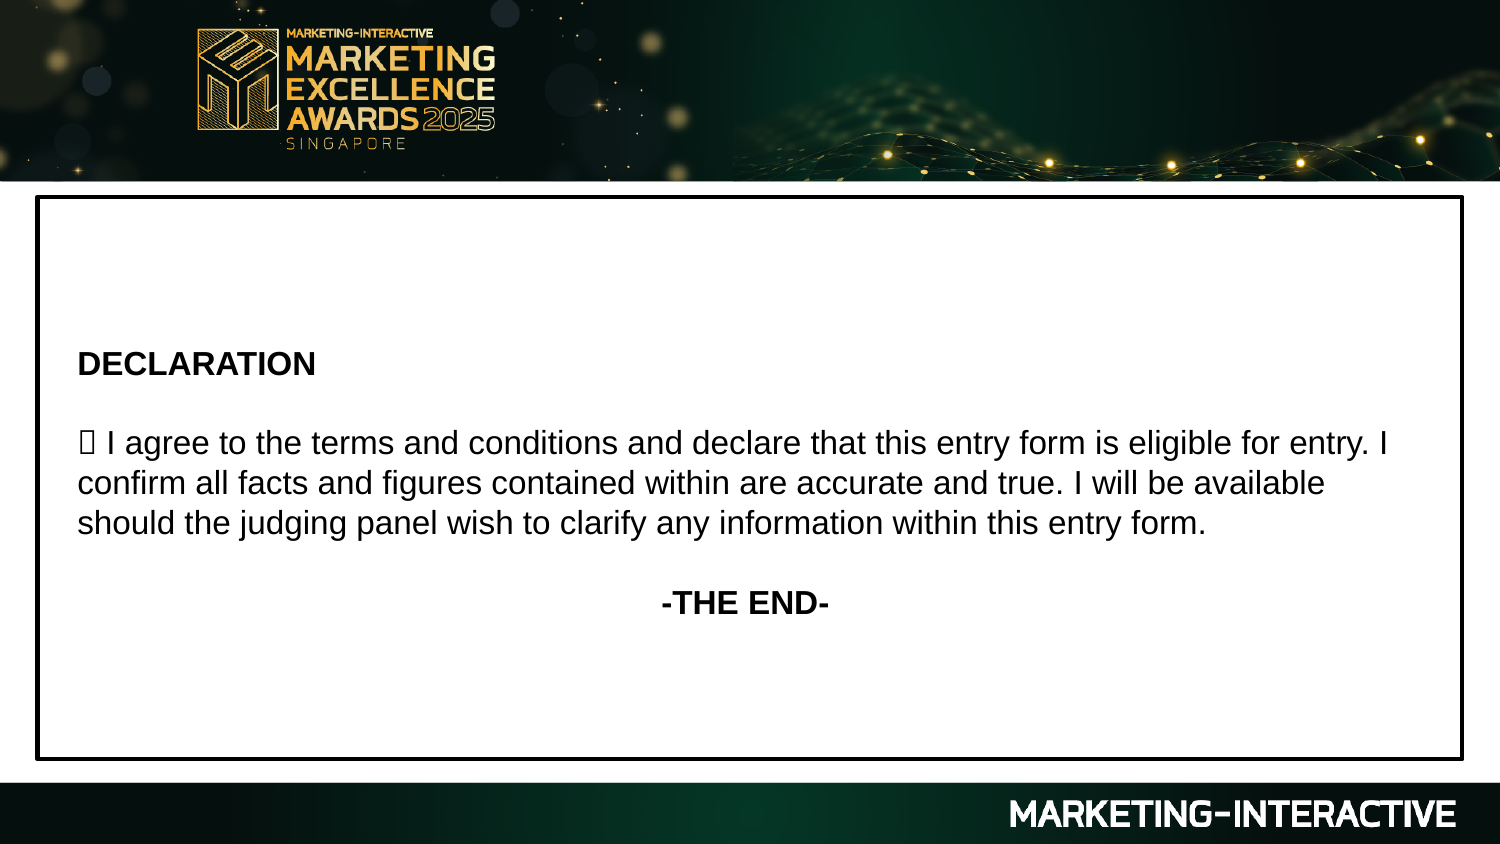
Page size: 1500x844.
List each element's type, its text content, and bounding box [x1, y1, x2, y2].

picture [0, 0, 1500, 844]
text_box DECLARATION  I agree to the terms and conditions and declare that this entry form is eligible for entry. I confirm all facts and figures contained within are accurate and true. I will be available should the judging panel wish to clarify any information within this entry form. -THE END- [62, 334, 1438, 669]
text_box [35, 195, 1464, 761]
